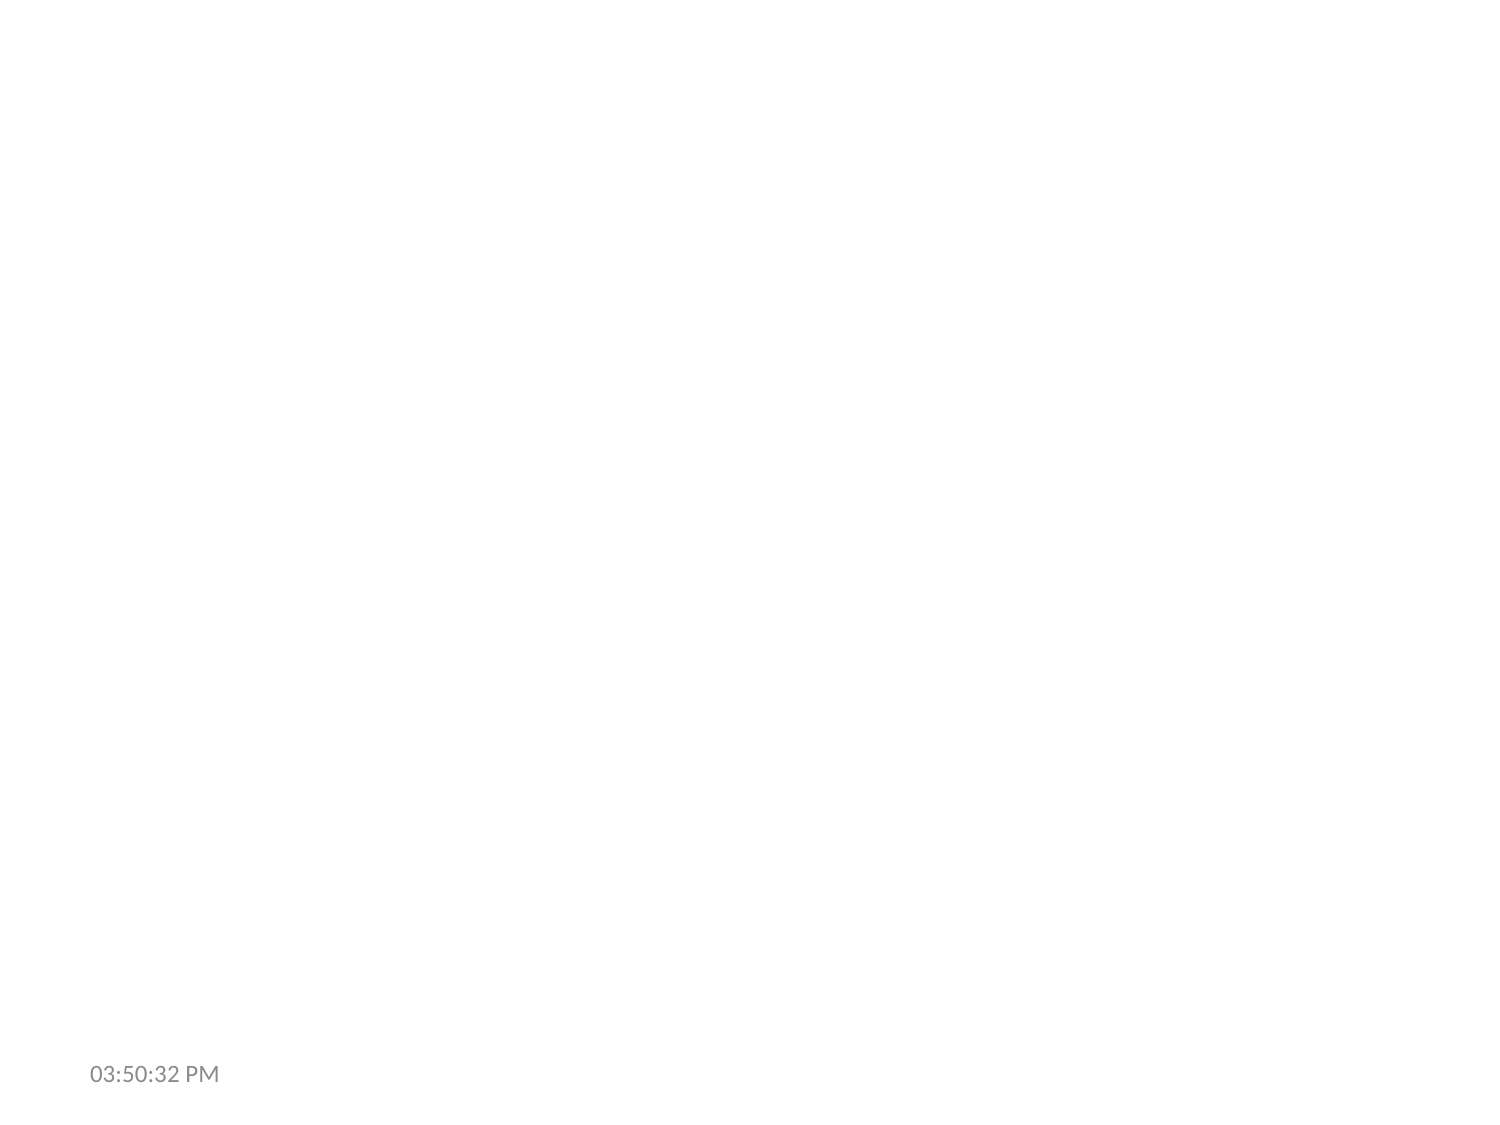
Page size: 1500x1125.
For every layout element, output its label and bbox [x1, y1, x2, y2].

slide_number [75, 1042, 425, 1103]
